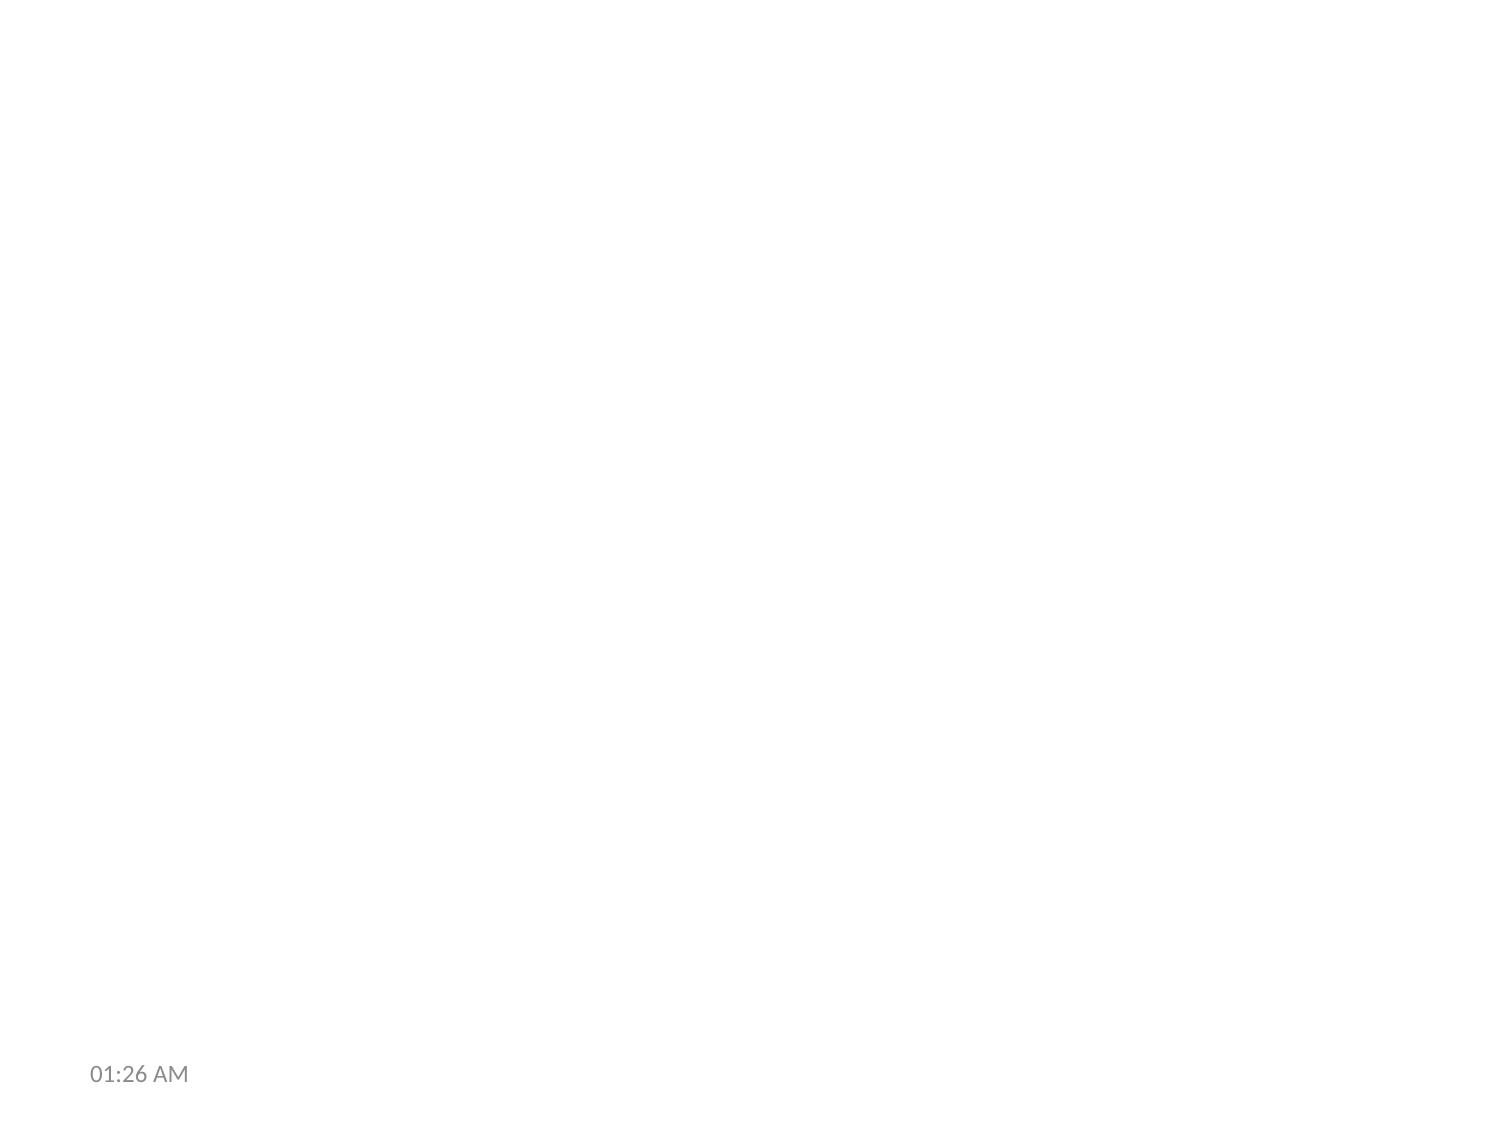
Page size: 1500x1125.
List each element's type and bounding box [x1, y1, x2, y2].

slide_number [75, 1042, 425, 1103]
